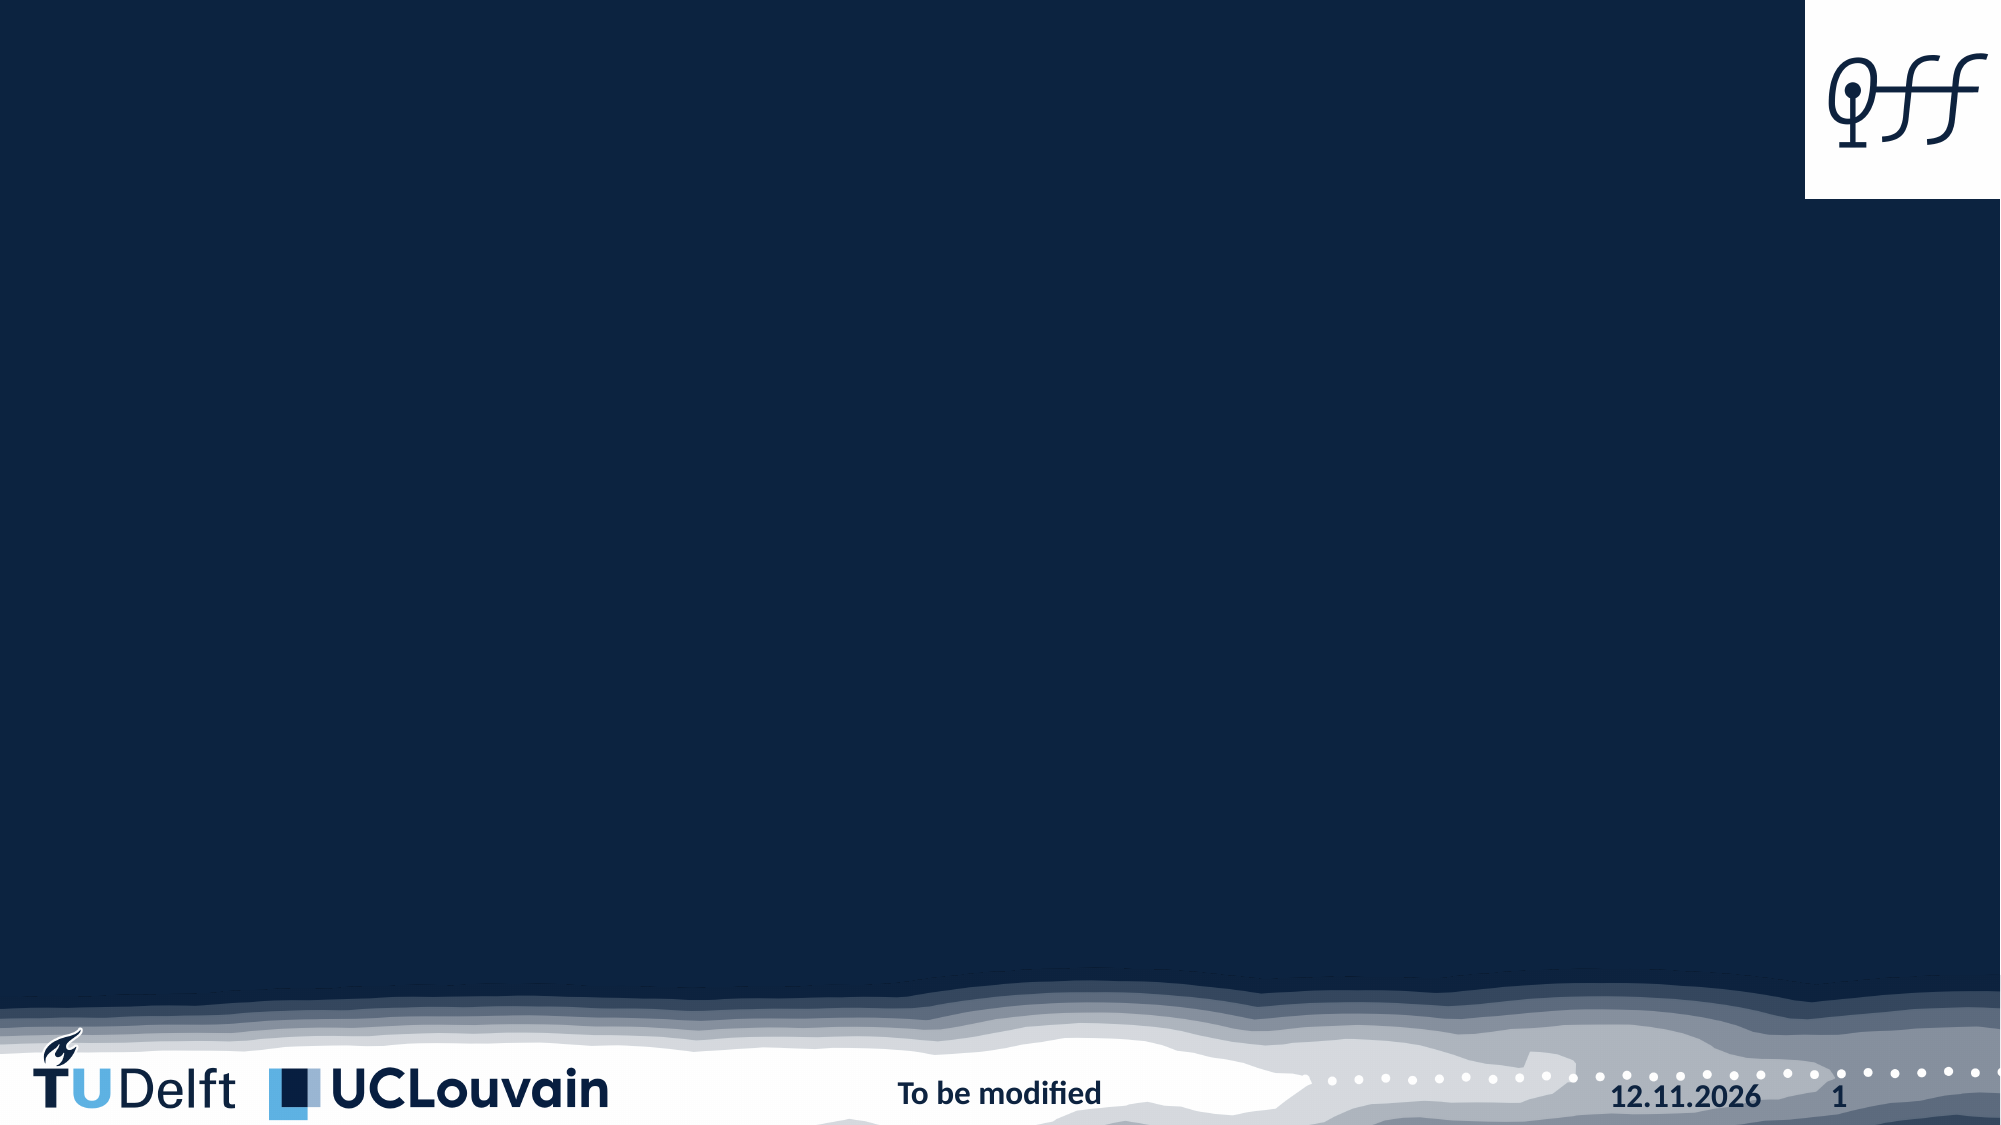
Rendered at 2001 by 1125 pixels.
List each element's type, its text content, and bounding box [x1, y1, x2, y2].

picture [1805, 0, 2001, 199]
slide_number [1594, 1066, 1863, 1122]
footer To be modified [662, 1061, 1338, 1121]
slide_number 1 [1412, 1066, 1594, 1122]
picture [0, 841, 2001, 1125]
